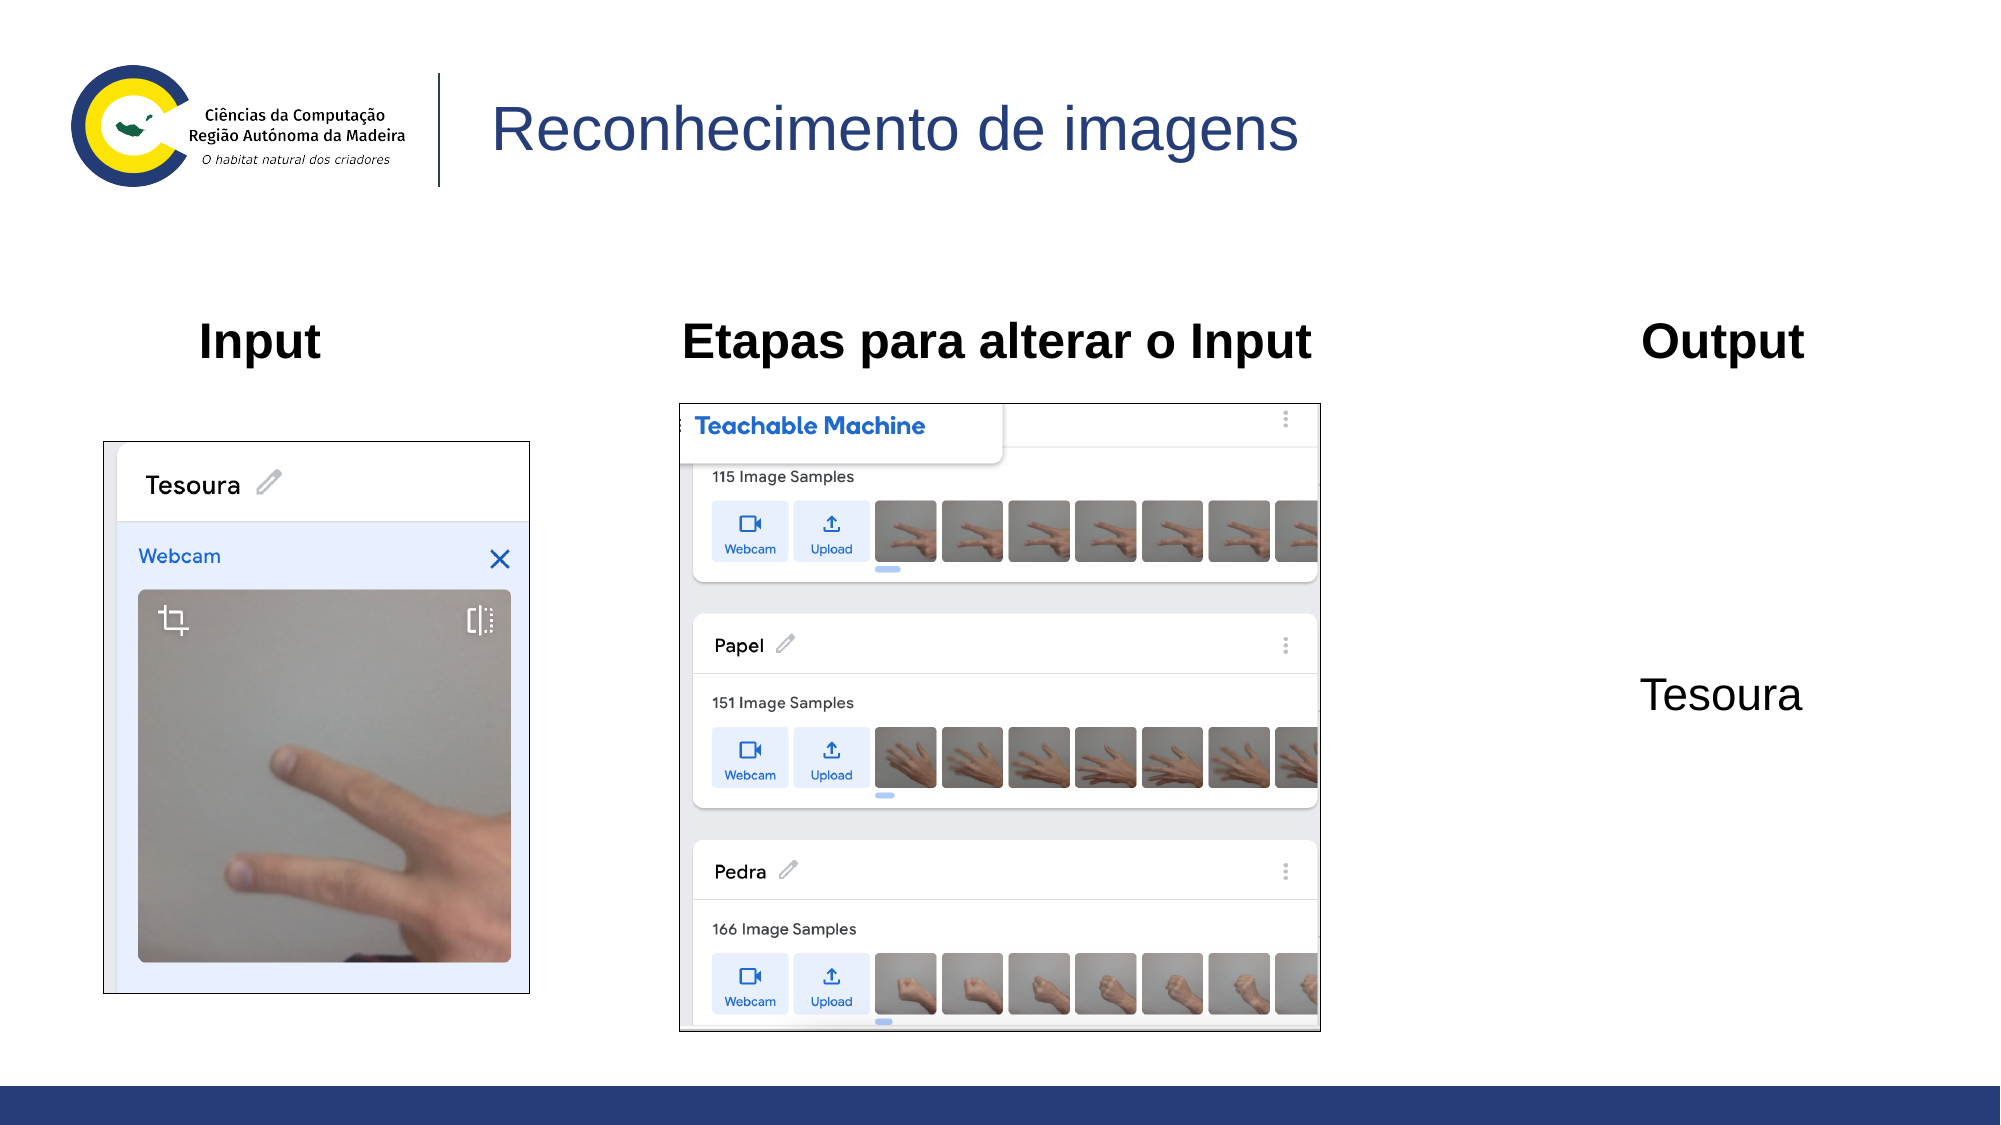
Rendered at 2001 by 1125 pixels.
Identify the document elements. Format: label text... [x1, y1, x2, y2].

picture [103, 441, 530, 994]
text_box Output [1509, 270, 1936, 376]
text_box [0, 1085, 2000, 1125]
picture [679, 403, 1321, 1032]
text_box Tesoura [1545, 630, 1897, 728]
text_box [71, 65, 440, 188]
text_box Etapas para alterar o Input [585, 270, 1410, 376]
text_box Reconhecimento de imagens [476, 80, 1317, 171]
text_box Input [35, 270, 485, 376]
